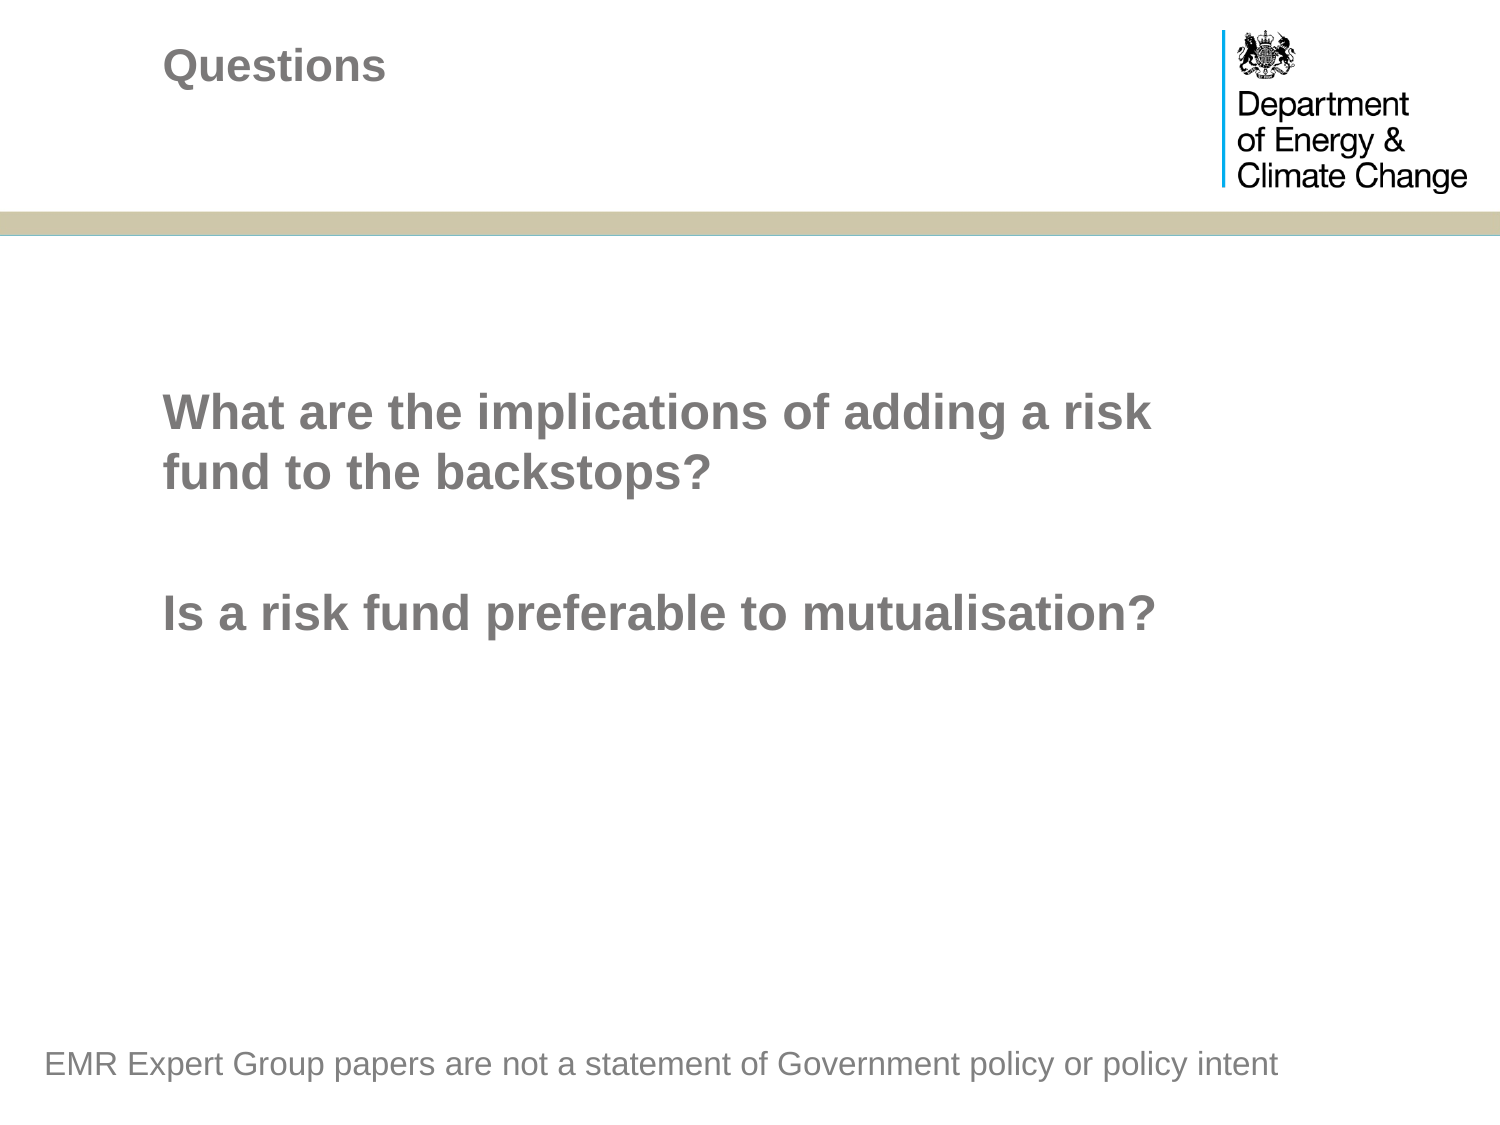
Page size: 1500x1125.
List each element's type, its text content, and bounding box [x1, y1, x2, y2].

title Questions [147, 27, 1034, 112]
list What are the implications of adding a risk fund to the backstops? Is a risk fund preferable to mutualisation? [147, 302, 1282, 965]
picture [0, 208, 1500, 236]
text_box EMR Expert Group papers are not a statement of Government policy or policy intent [29, 1034, 1500, 1090]
picture [1222, 30, 1467, 194]
